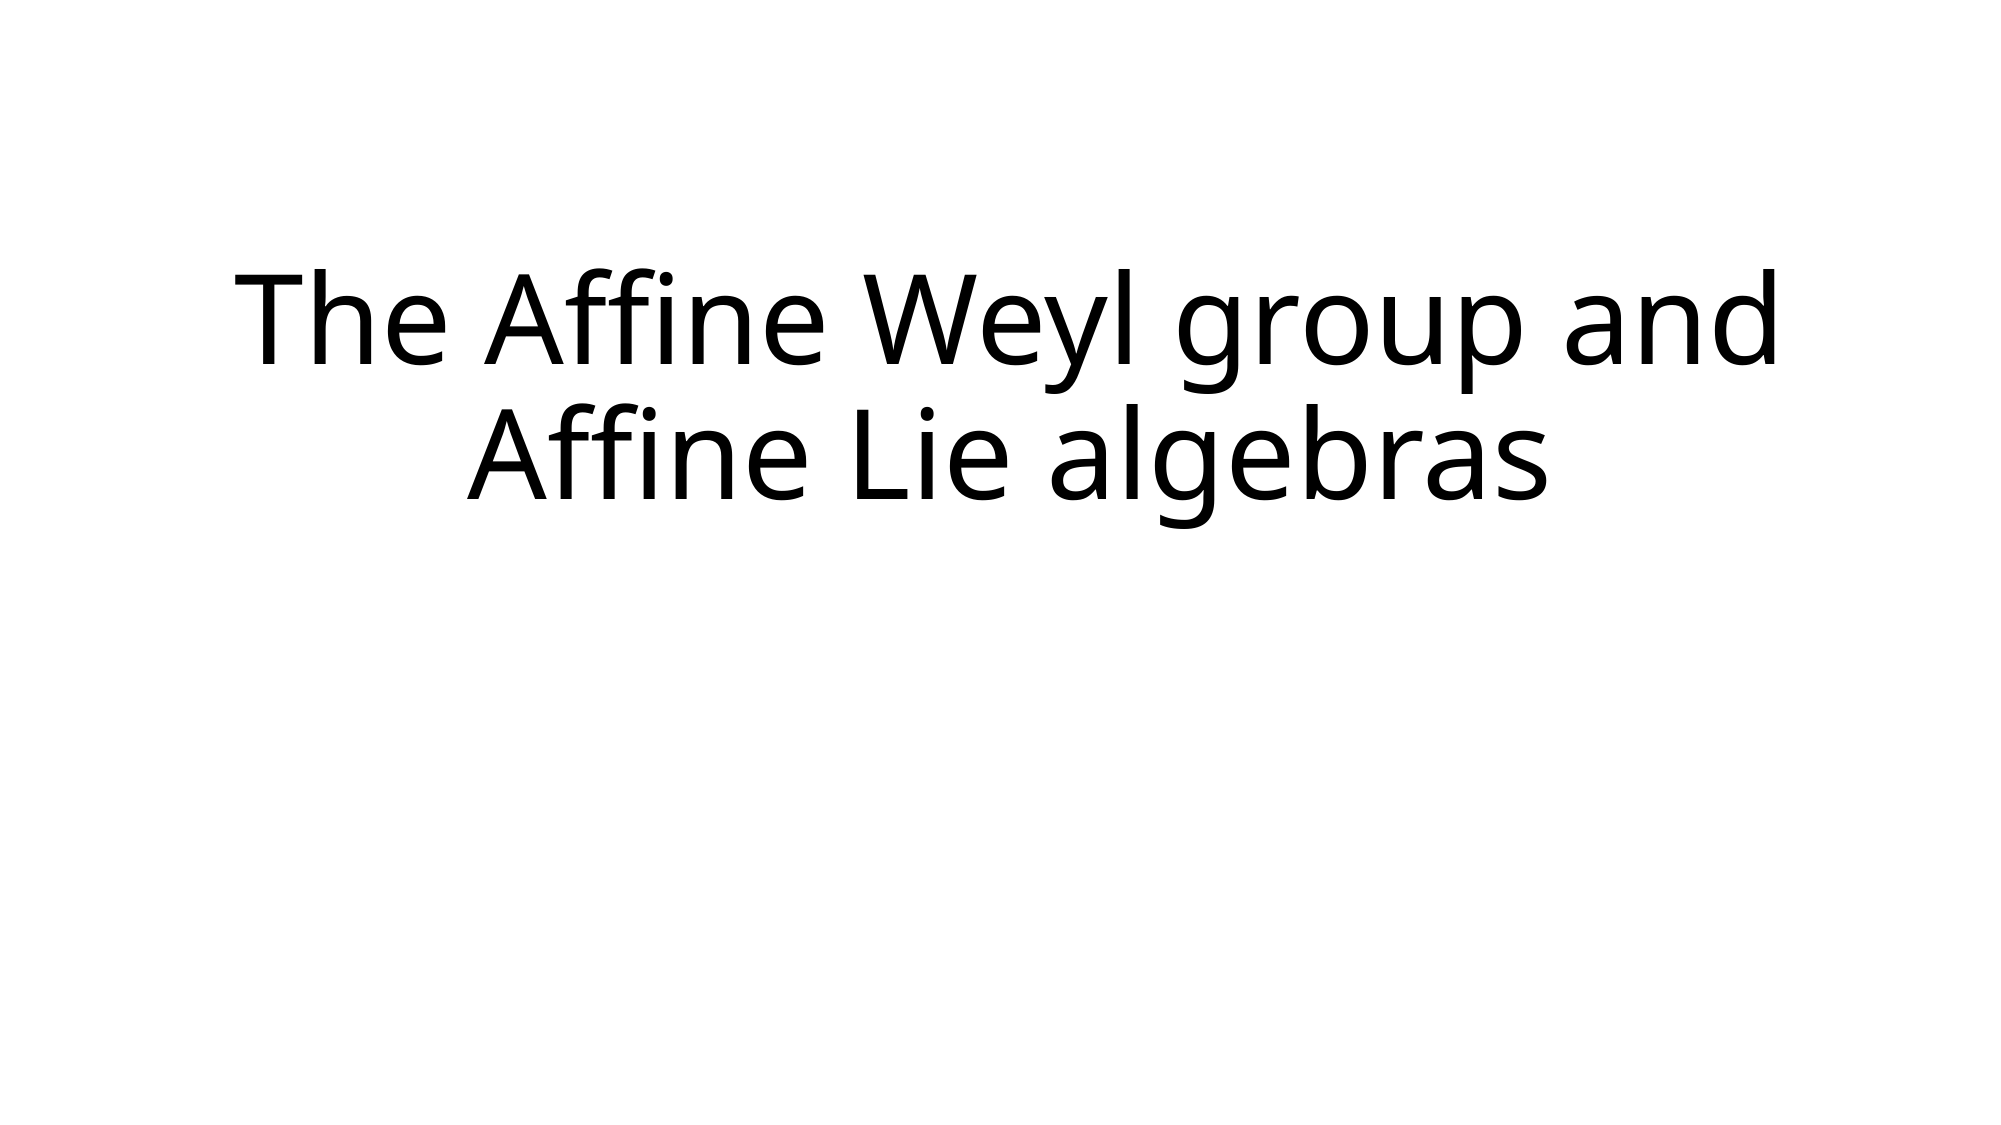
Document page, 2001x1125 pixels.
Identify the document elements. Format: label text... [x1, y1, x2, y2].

title The Affine Weyl group and Affine Lie algebras [113, 142, 1908, 535]
